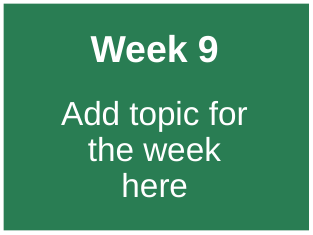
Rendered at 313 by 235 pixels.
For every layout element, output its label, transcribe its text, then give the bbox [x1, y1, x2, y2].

text_box [3, 3, 310, 231]
text_box Add topic for the week here [23, 89, 286, 212]
text_box Week 9 [64, 17, 245, 78]
